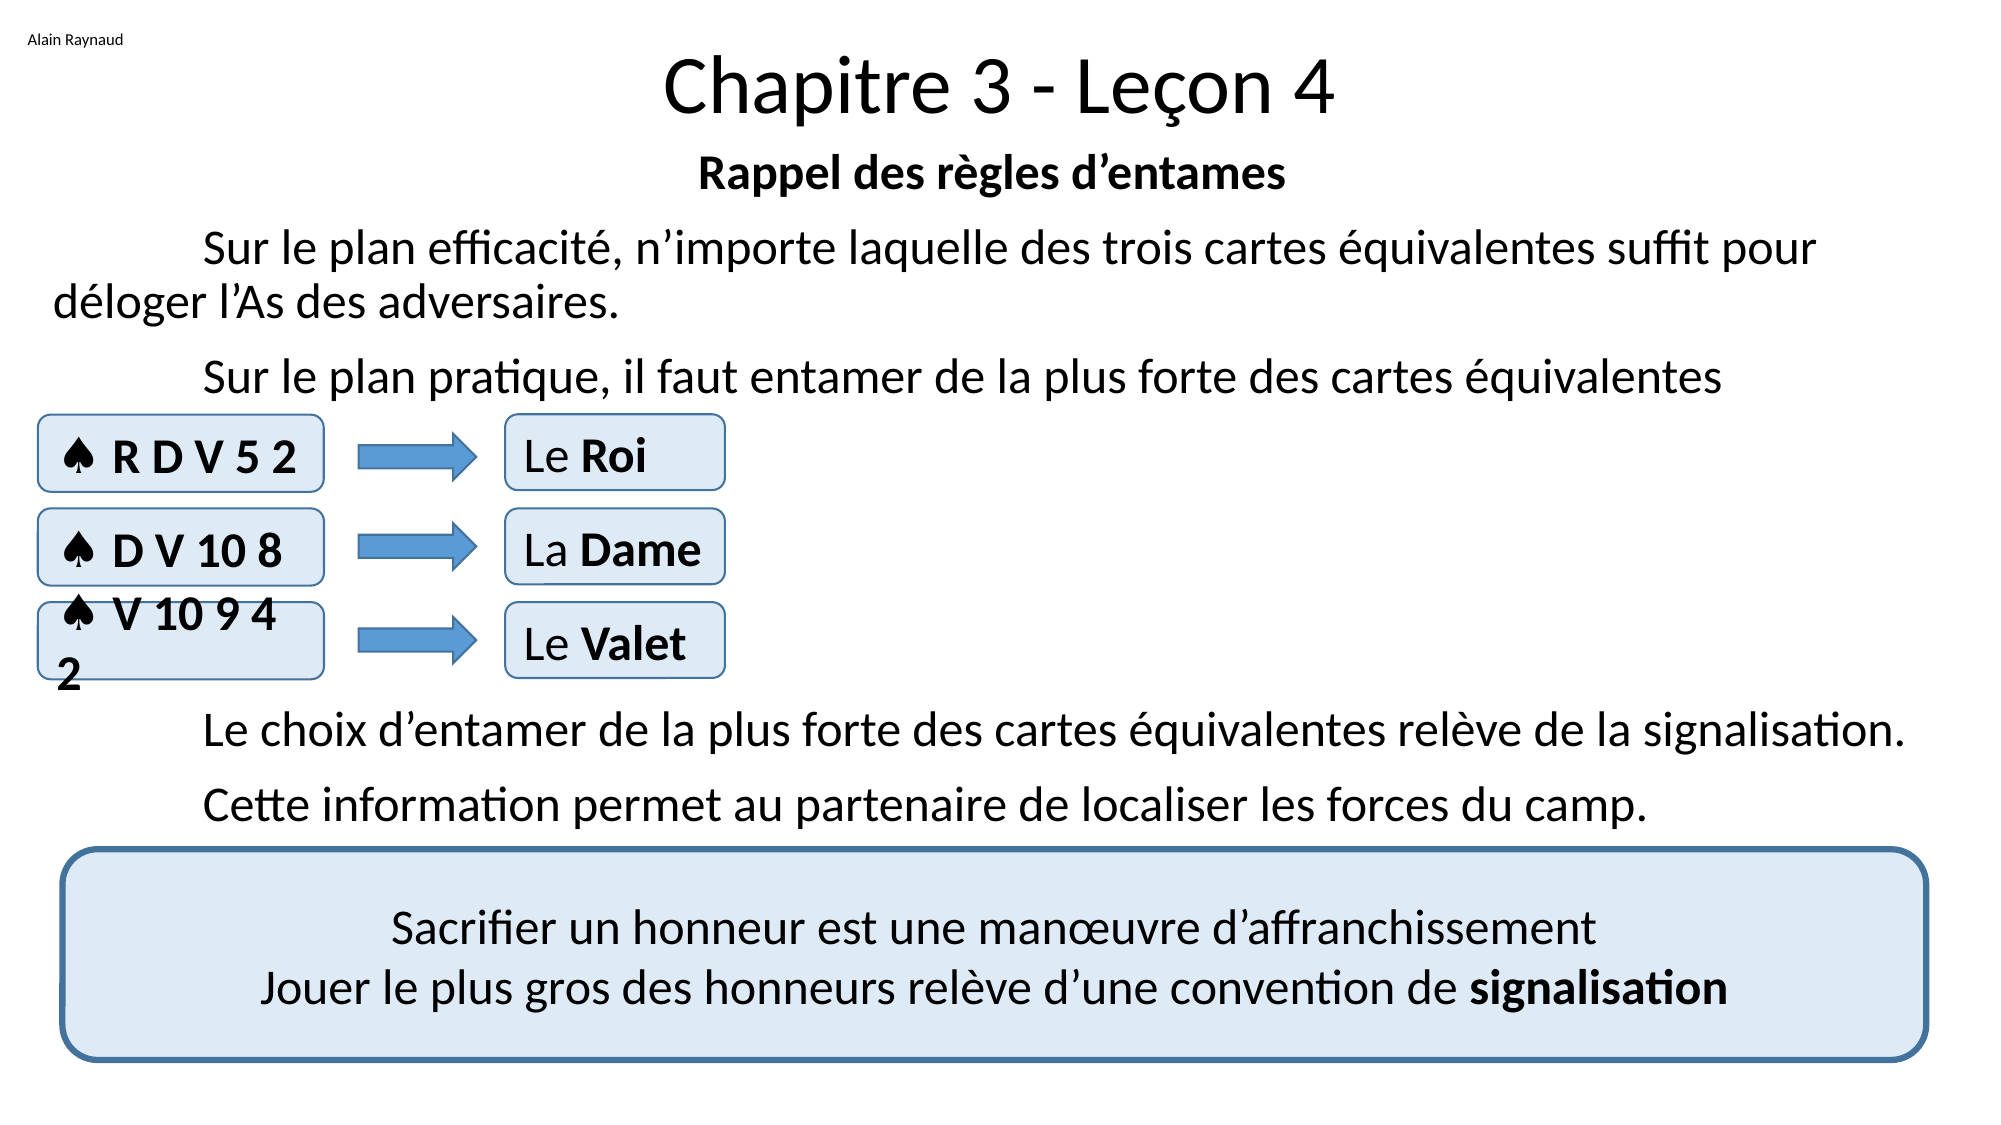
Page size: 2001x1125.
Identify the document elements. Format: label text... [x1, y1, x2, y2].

text_box Sacrifier un honneur est une manœuvre d’affranchissement Jouer le plus gros des honneurs relève d’une convention de signalisation [61, 848, 1928, 1062]
text_box Le Roi [504, 413, 726, 492]
text_box ♠ V 10 9 4 2 [36, 601, 326, 681]
text_box [357, 431, 478, 483]
title Chapitre 3 - Leçon 4 [249, 38, 1750, 139]
text_box [357, 614, 478, 666]
subtitle Rappel des règles d’entames Sur le plan efficacité, n’importe laquelle des trois cartes équivalentes suffit pour déloger l’As des adversaires. Sur le plan pratique, il faut entamer de la plus forte des cartes équivalentes Le choix d’entamer de la plus forte des cartes équivalentes relève de la signalisation. Cette information permet au partenaire de localiser les forces du camp. [37, 139, 1948, 1088]
text_box La Dame [504, 507, 726, 586]
text_box Le Valet [504, 601, 726, 680]
text_box Alain Raynaud [12, 21, 147, 57]
text_box ♠ D V 10 8 [36, 507, 326, 587]
text_box ♠ R D V 5 2 [36, 413, 325, 493]
text_box [357, 520, 478, 572]
